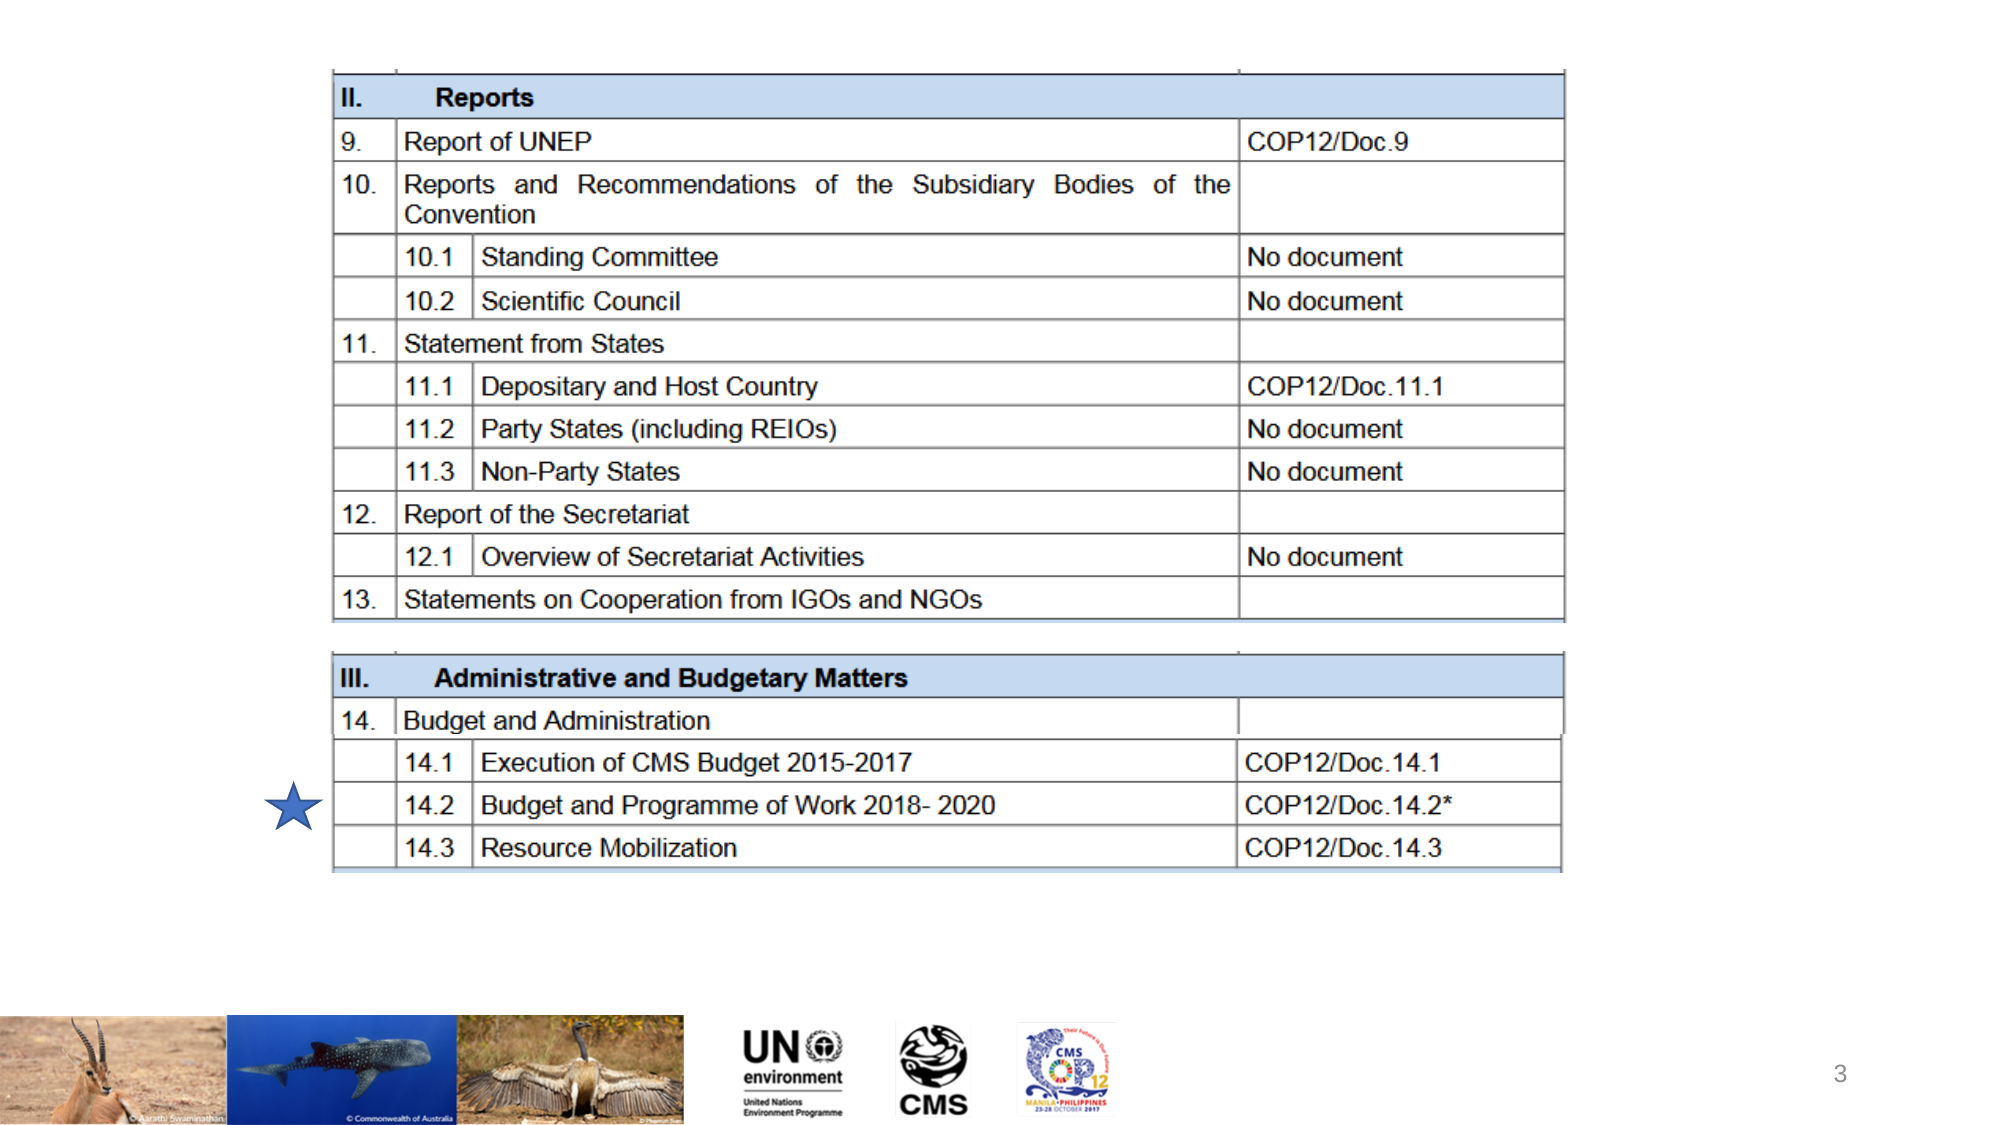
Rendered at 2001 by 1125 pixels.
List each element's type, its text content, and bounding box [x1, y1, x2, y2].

picture [327, 69, 1578, 623]
text_box [263, 780, 324, 831]
picture [0, 1011, 1116, 1125]
slide_number 3 [1412, 1042, 1863, 1103]
picture [319, 651, 1573, 873]
